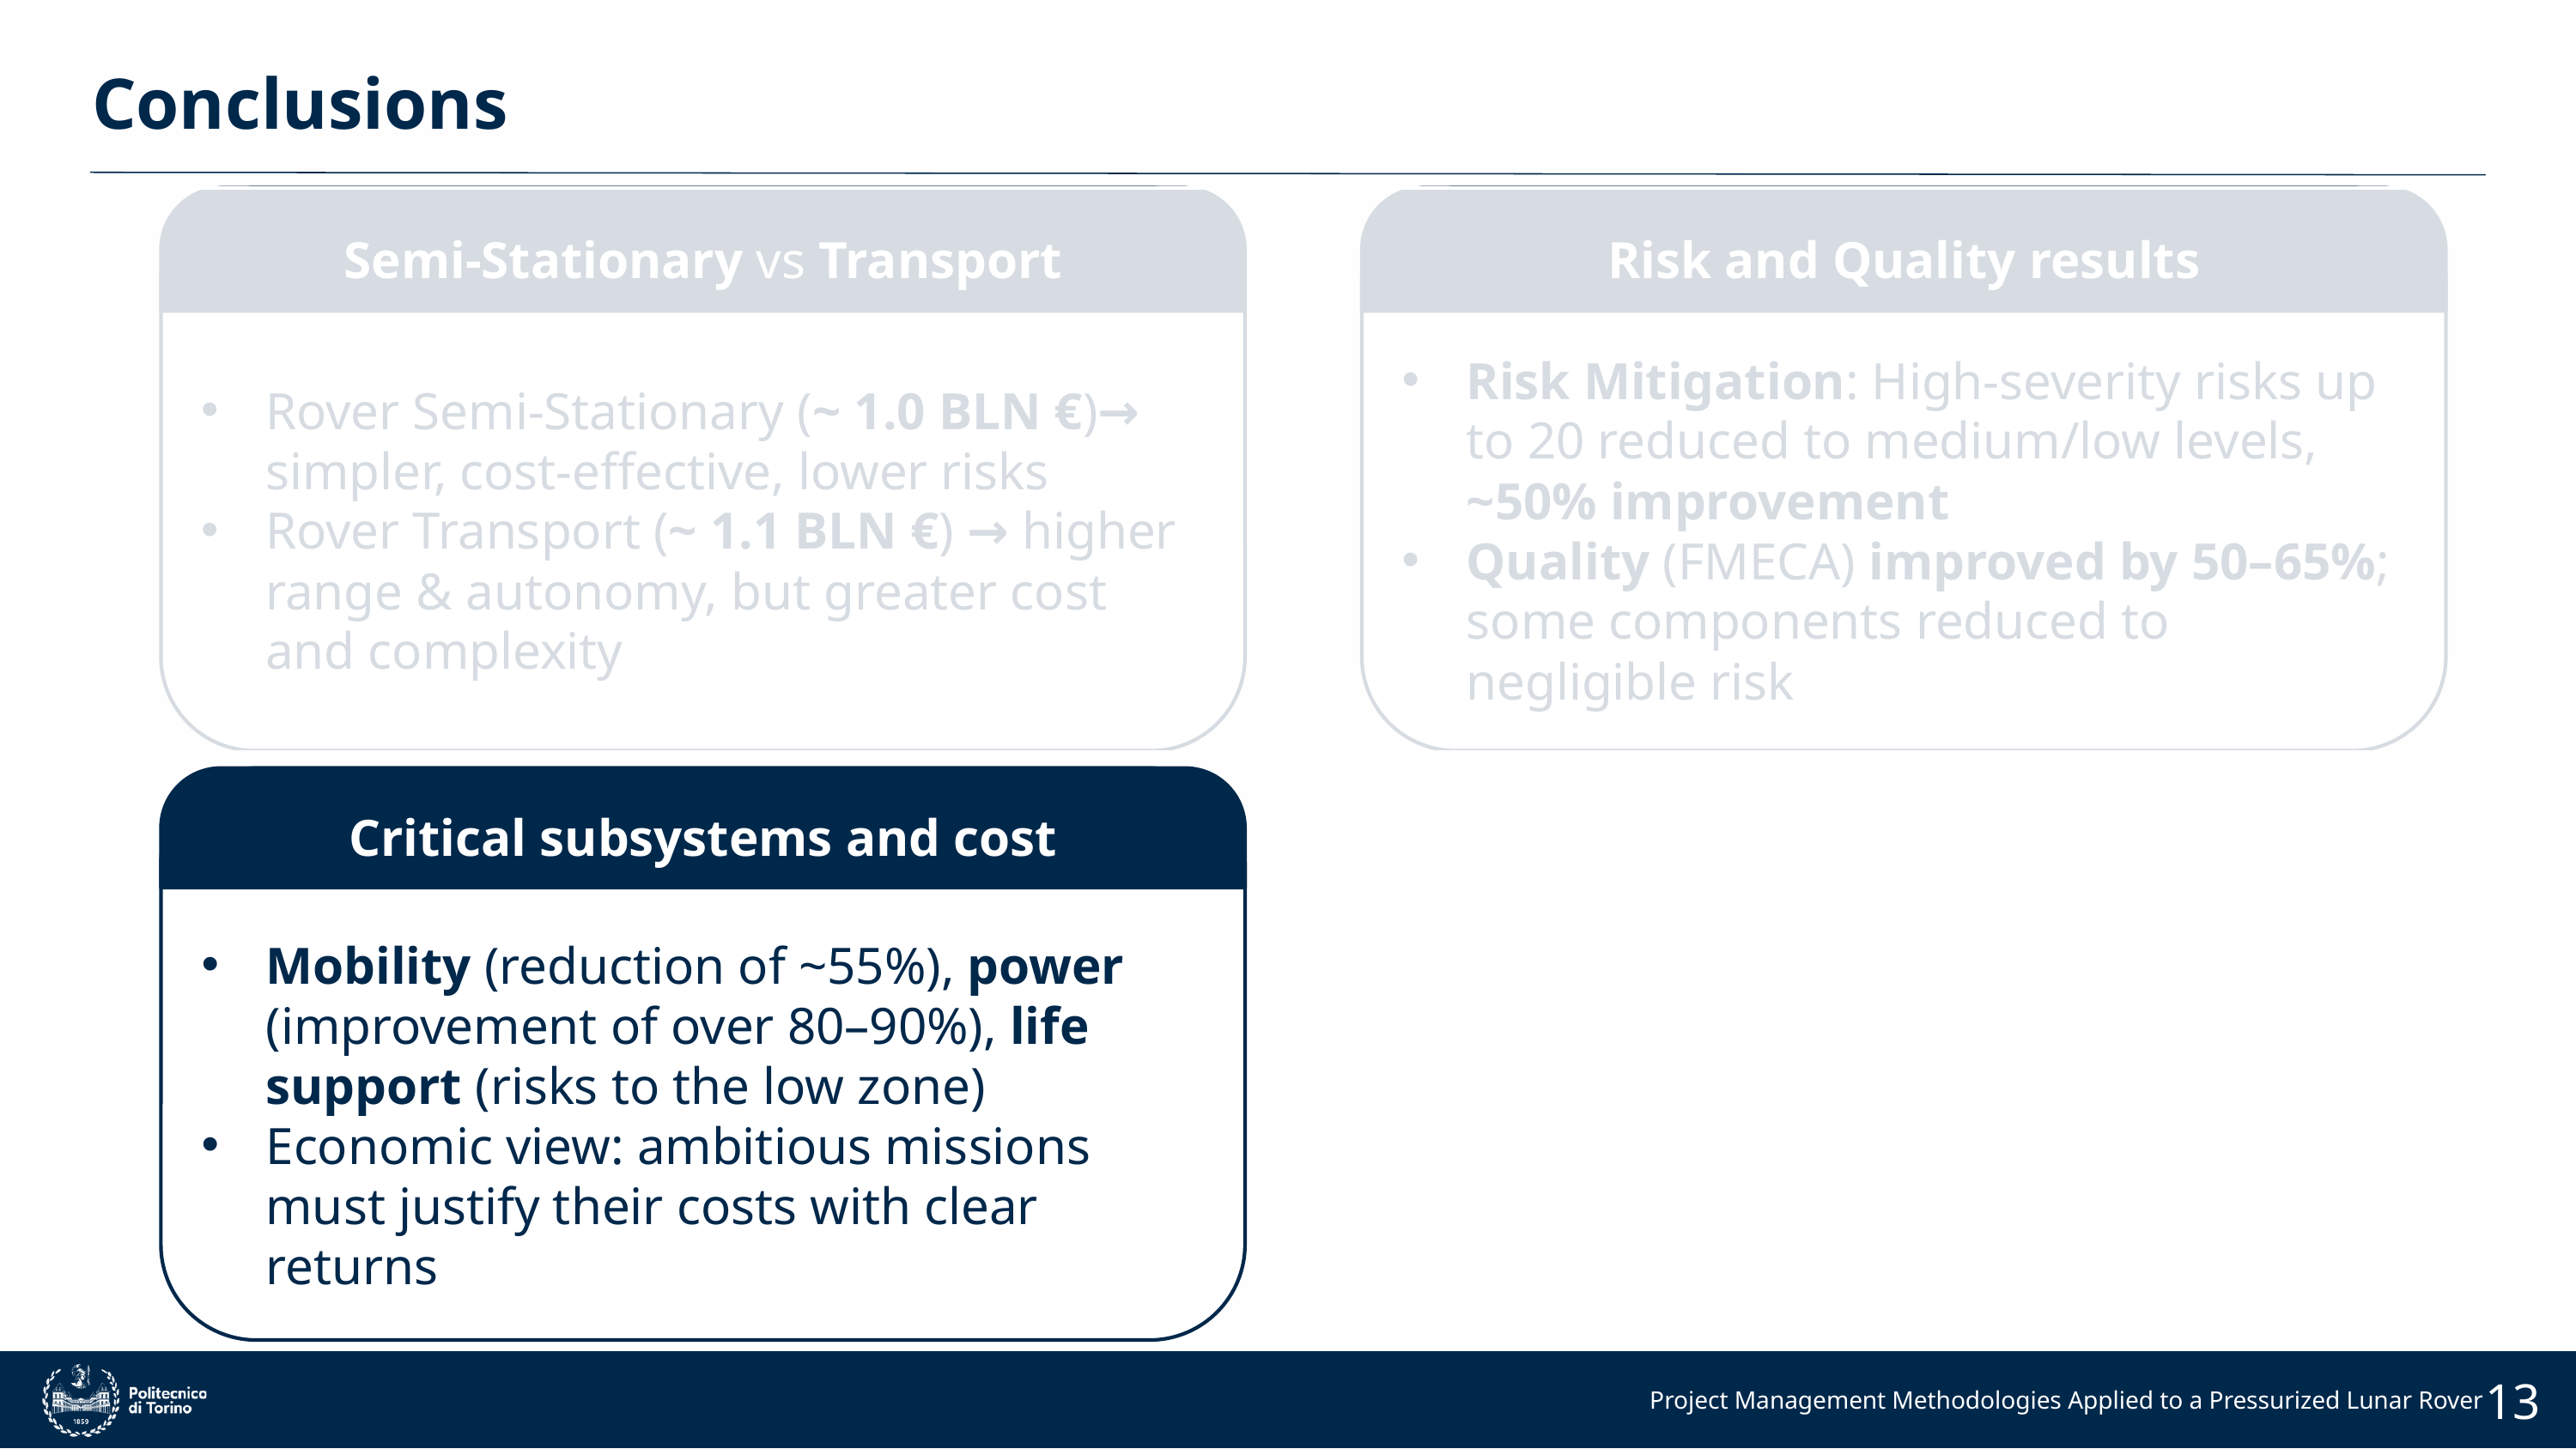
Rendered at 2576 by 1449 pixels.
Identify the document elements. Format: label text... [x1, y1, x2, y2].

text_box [1534, 1377, 2485, 1449]
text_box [91, 185, 2485, 204]
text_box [2445, 1346, 2576, 1449]
text_box Critical subsystems and cost [159, 766, 1248, 890]
text_box [123, 214, 2480, 755]
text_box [91, 63, 2485, 171]
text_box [42, 1364, 207, 1438]
text_box Mobility (reduction of ~55%), power (improvement of over 80–90%), life support (risks to the low zone) Economic view: ambitious missions must justify their costs with clear returns [159, 888, 1248, 1343]
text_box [0, 1350, 2441, 1449]
